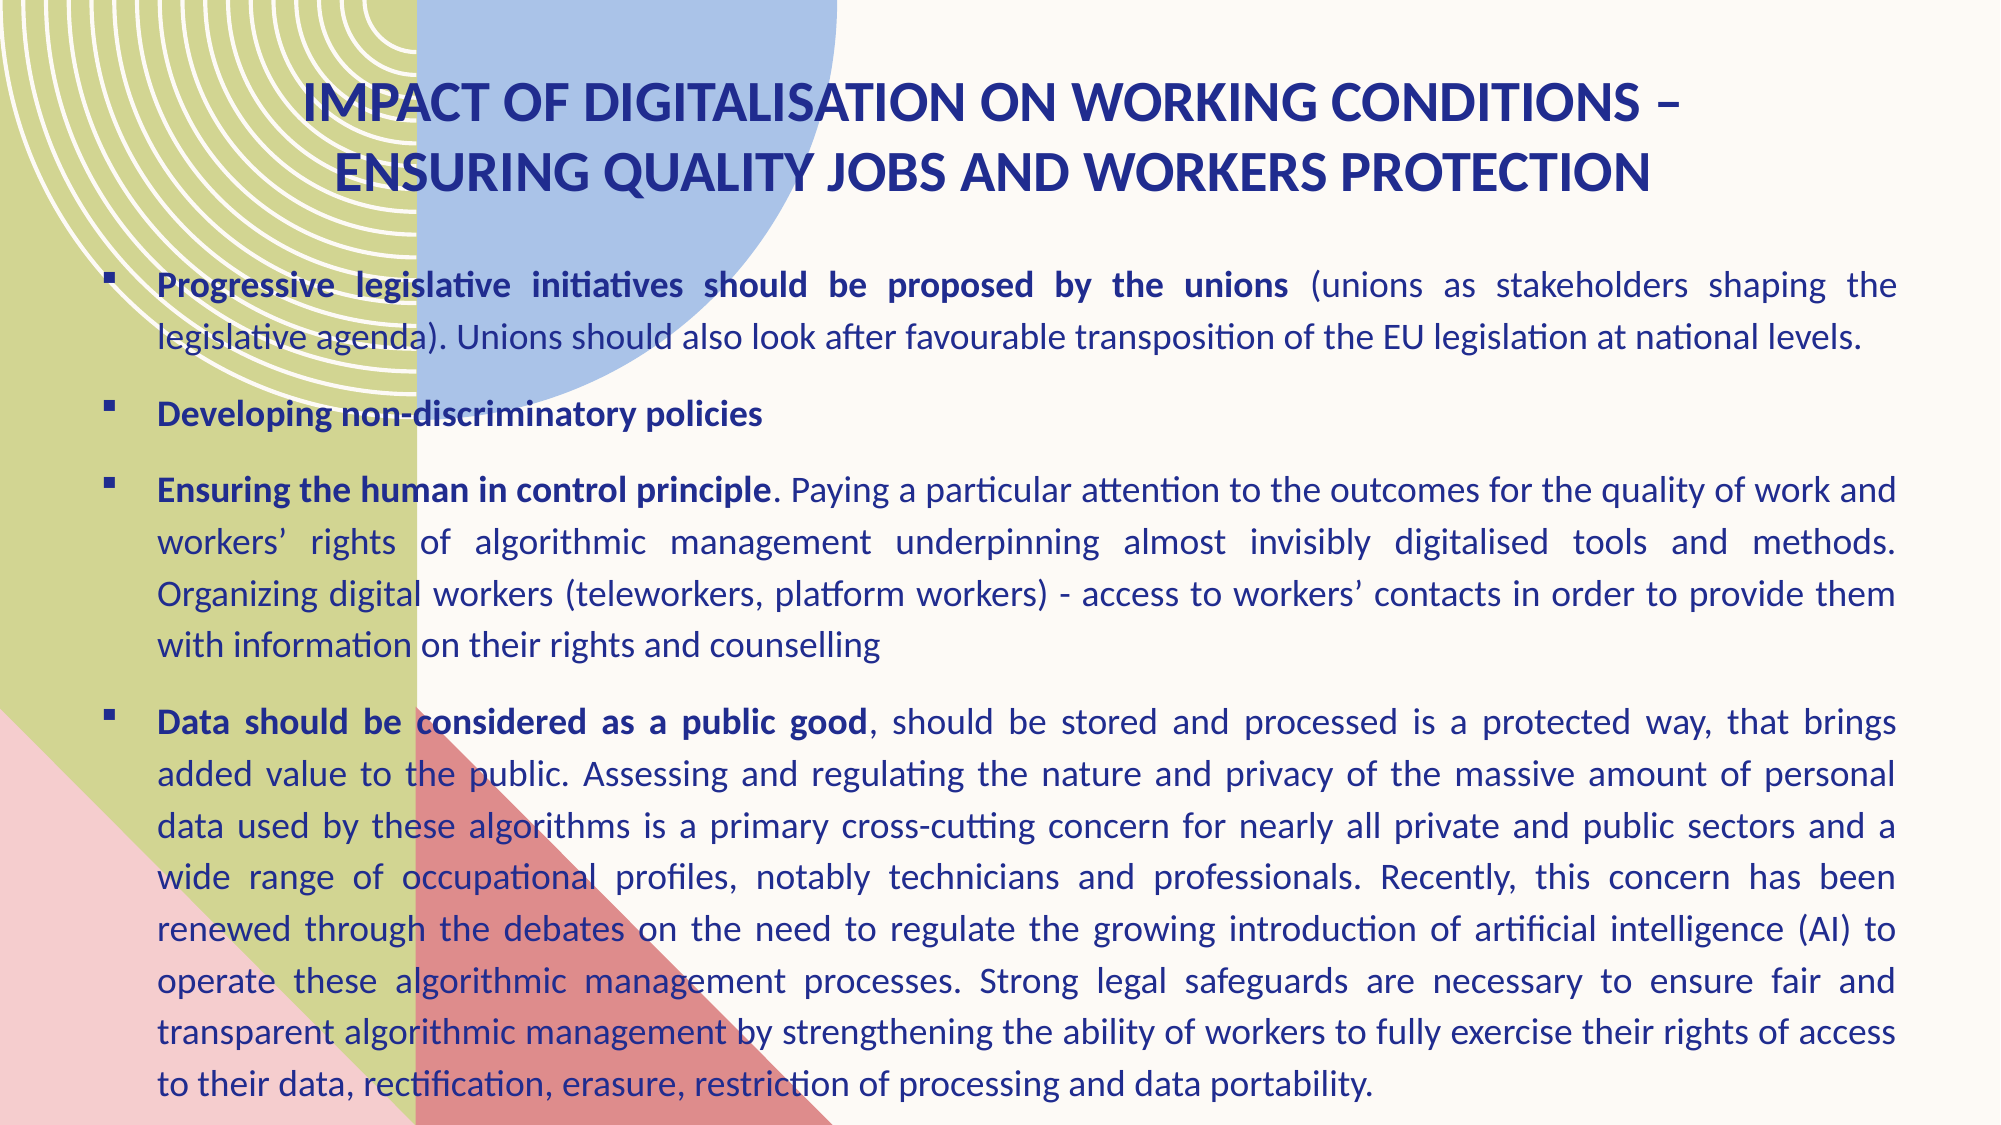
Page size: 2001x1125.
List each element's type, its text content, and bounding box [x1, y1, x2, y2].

text_box Progressive legislative initiatives should be proposed by the unions (unions as stakeholders shaping the legislative agenda). Unions should also look after favourable transposition of the EU legislation at national levels. Developing non-discriminatory policies Ensuring the human in control principle. Paying a particular attention to the outcomes for the quality of work and workers’ rights of algorithmic management underpinning almost invisibly digitalised tools and methods. Organizing digital workers (teleworkers, platform workers) - access to workers’ contacts in order to provide them with information on their rights and counselling Data should be considered as a public good, should be stored and processed is a protected way, that brings added value to the public. Assessing and regulating the nature and privacy of the massive amount of personal data used by these algorithms is a primary cross-cutting concern for nearly all private and public sectors and a wide range of occupational profiles, notably technicians and professionals. Recently, this concern has been renewed through the debates on the need to regulate the growing introduction of artificial intelligence (AI) to operate these algorithmic management processes. Strong legal safeguards are necessary to ensure fair and transparent algorithmic management by strengthening the ability of workers to fully exercise their rights of access to their data, rectification, erasure, restriction of processing and data portability. [85, 245, 1913, 1125]
title Impact of digitalisation on working conditions – Ensuring quality jobs and workers protection [38, 63, 1962, 160]
